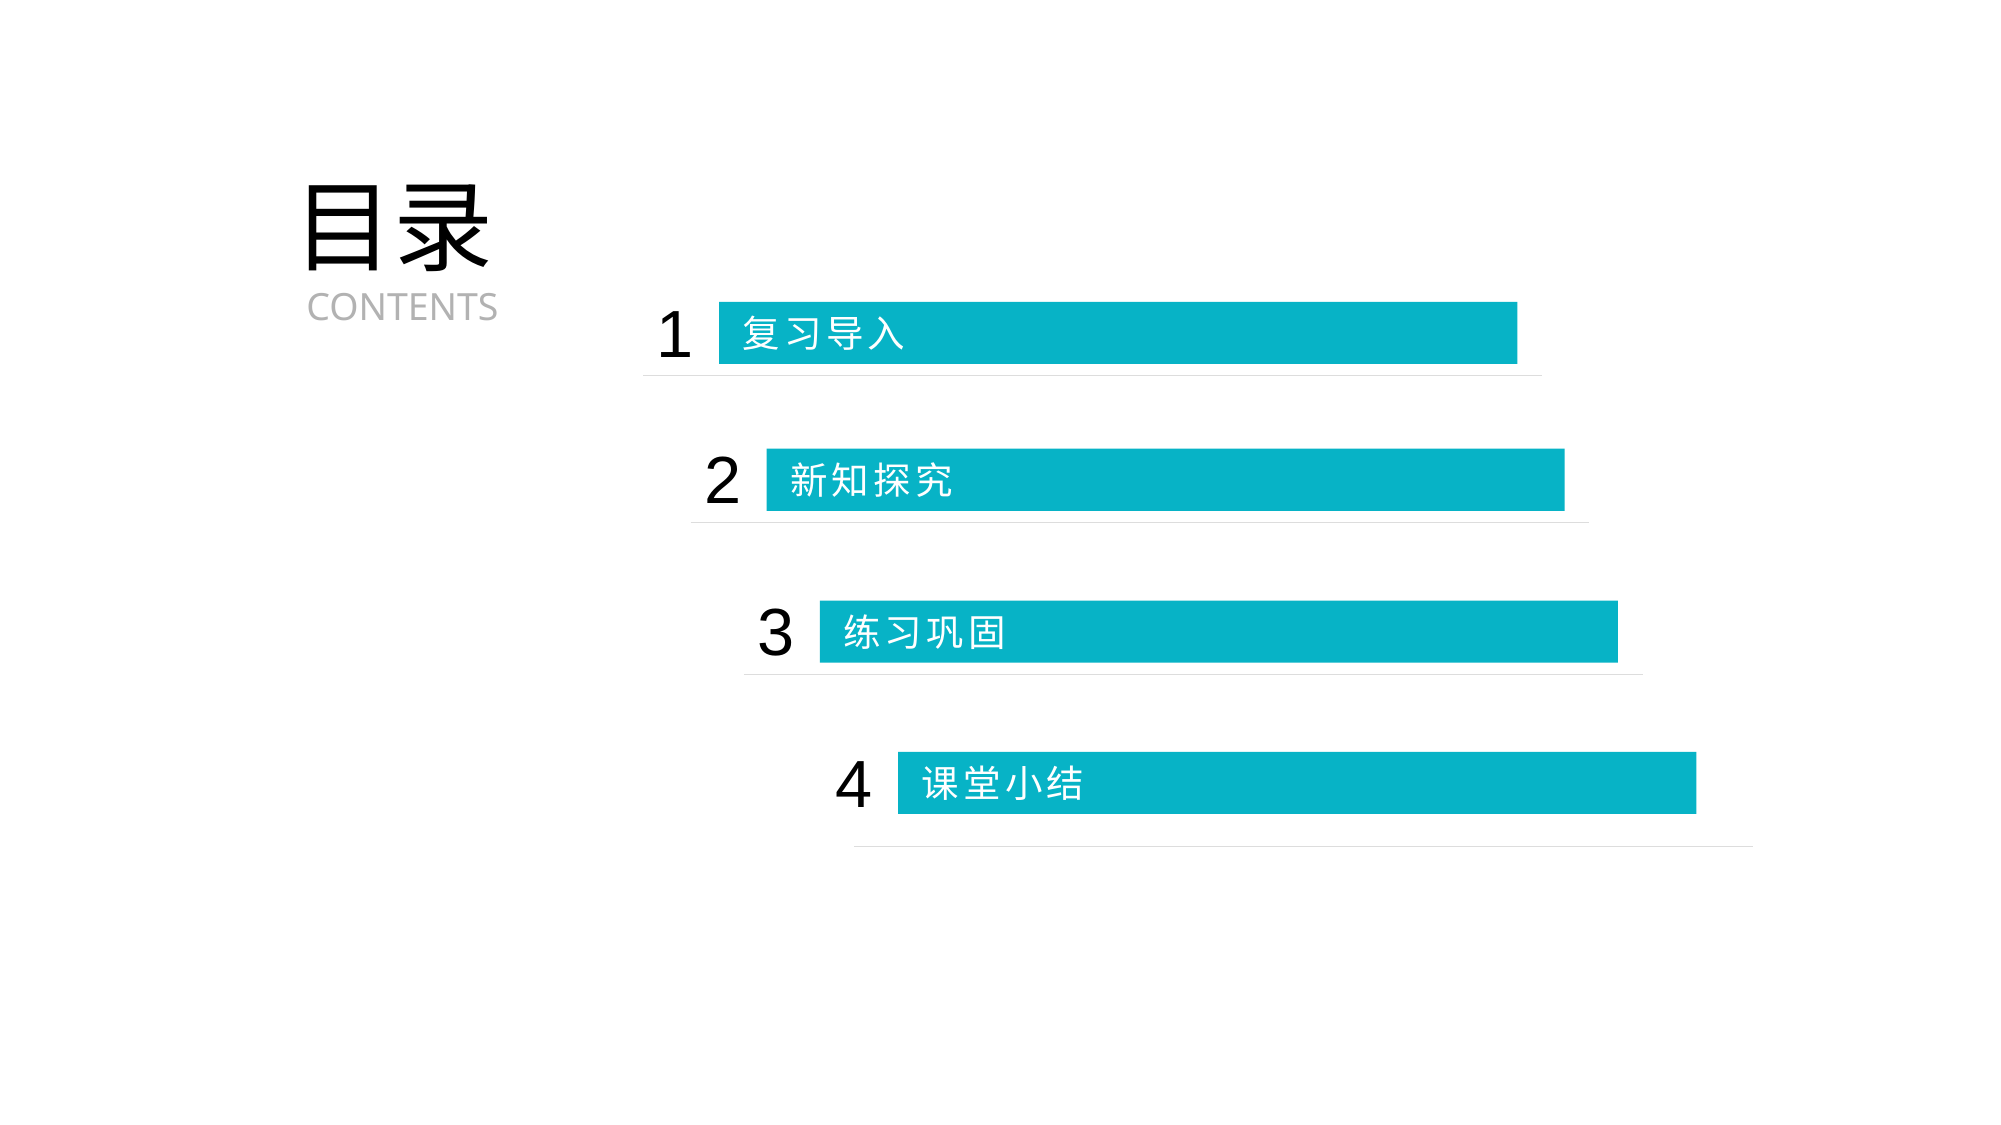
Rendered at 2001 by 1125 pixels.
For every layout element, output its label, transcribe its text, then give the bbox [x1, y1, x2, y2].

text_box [636, 285, 1543, 376]
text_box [683, 431, 1590, 523]
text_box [815, 735, 1697, 826]
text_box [736, 583, 1643, 675]
text_box 目录 CONTENTS [241, 161, 564, 331]
